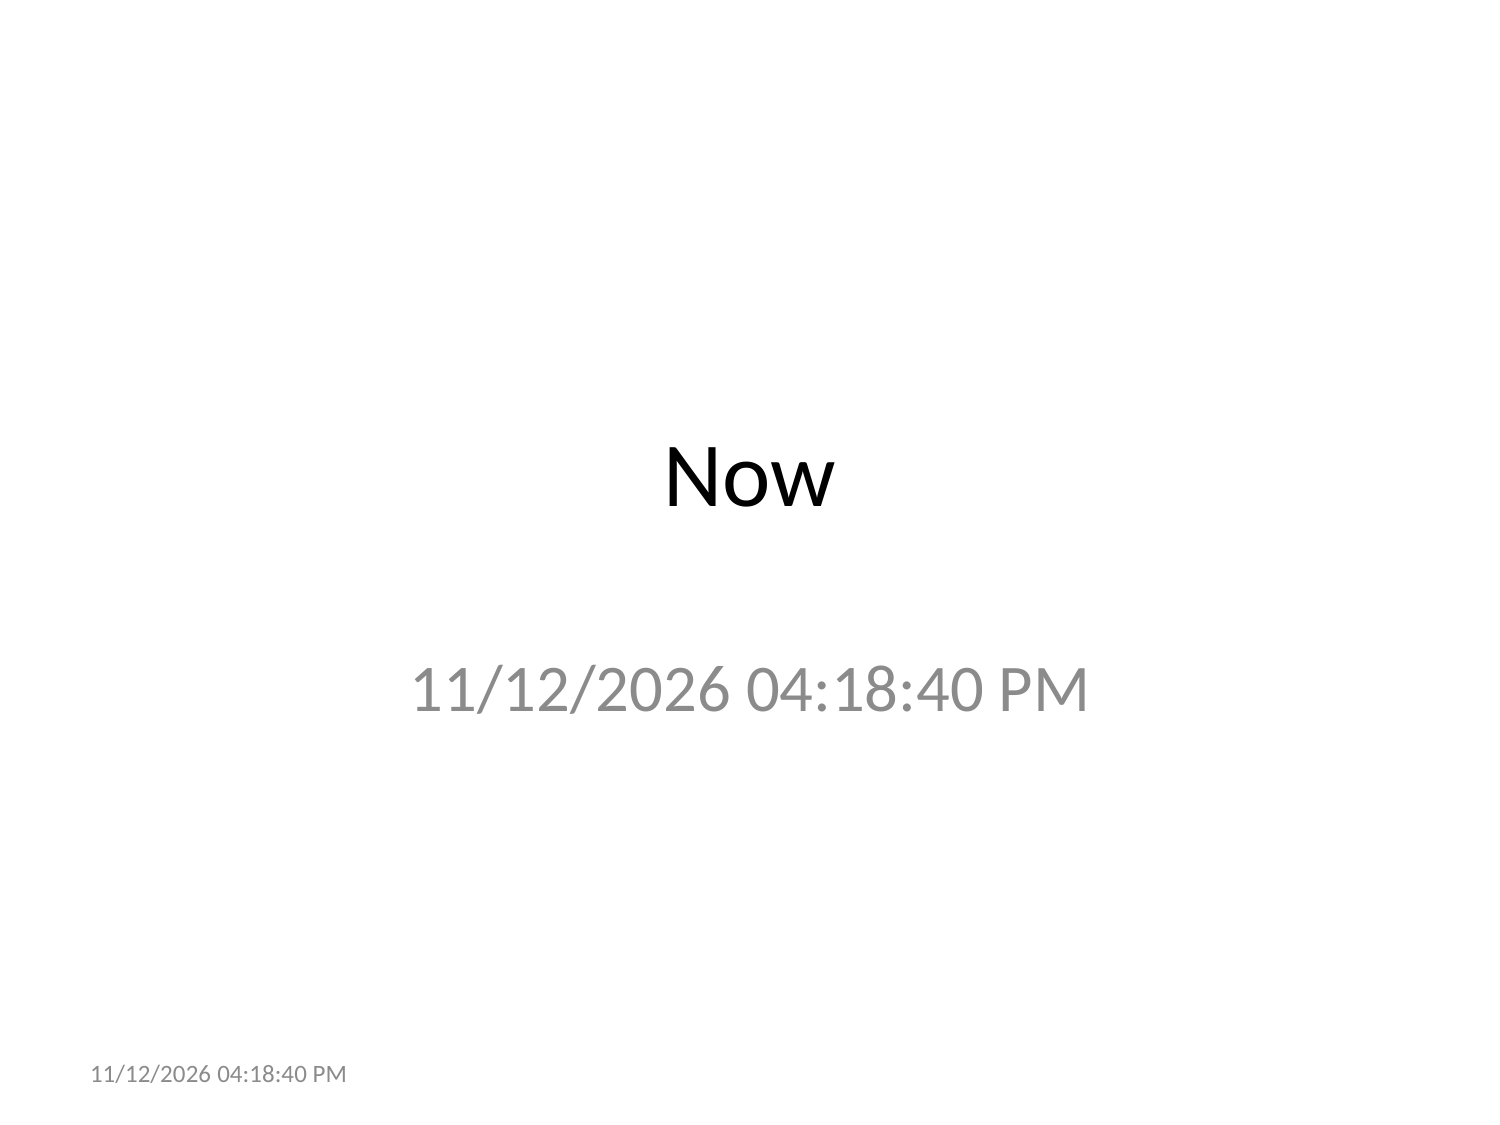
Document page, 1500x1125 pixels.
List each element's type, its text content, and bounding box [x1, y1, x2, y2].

title Now [112, 349, 1388, 591]
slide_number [75, 1042, 425, 1103]
subtitle 2011-12-19 10:20:04 AM [225, 637, 1275, 925]
